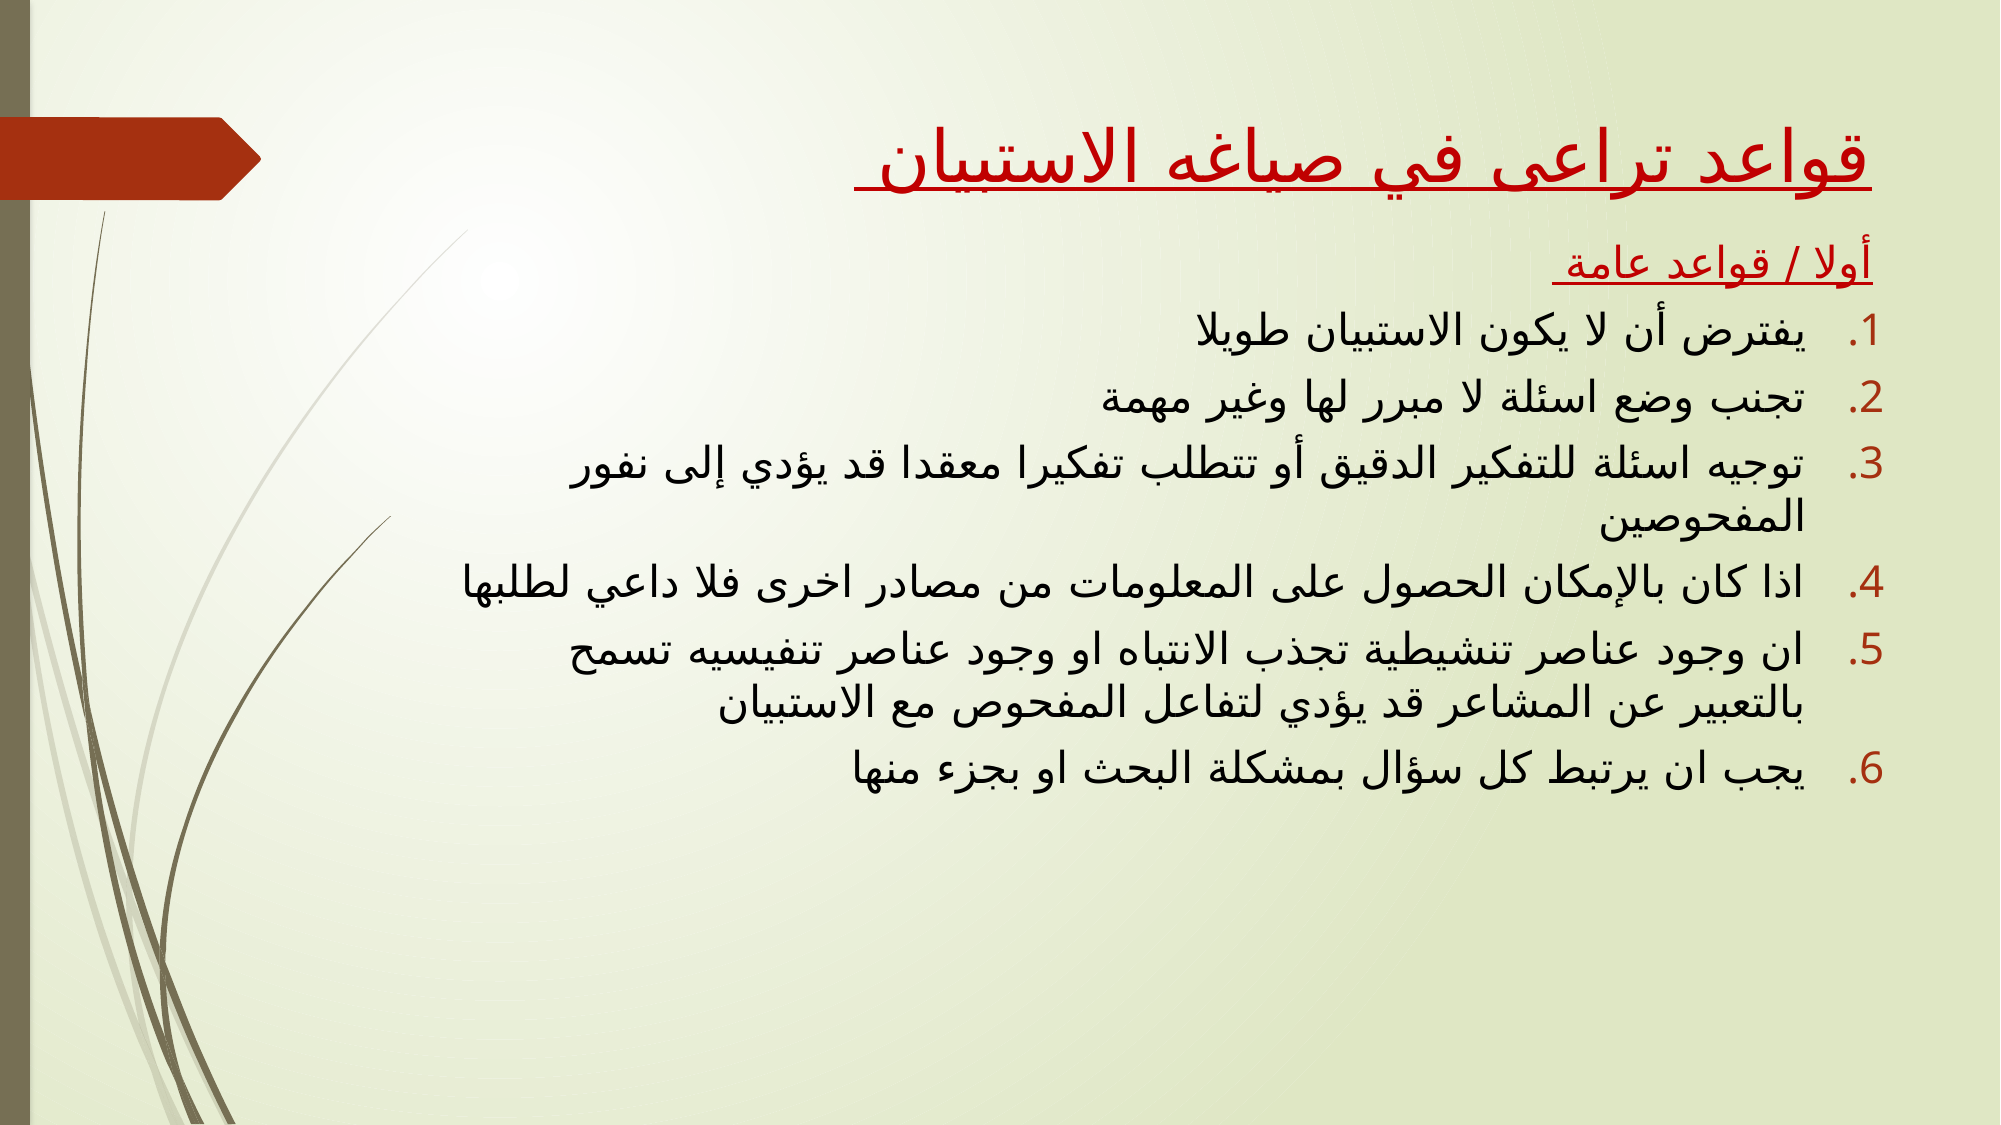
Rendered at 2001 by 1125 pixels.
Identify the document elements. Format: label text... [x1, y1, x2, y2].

list أولا / قواعد عامة يفترض أن لا يكون الاستبيان طويلا تجنب وضع اسئلة لا مبرر لها وغير مهمة توجيه اسئلة للتفكير الدقيق أو تتطلب تفكيرا معقدا قد يؤدي إلى نفور المفحوصين اذا كان بالإمكان الحصول على المعلومات من مصادر اخرى فلا داعي لطلبها ان وجود عناصر تنشيطية تجذب الانتباه او وجود عناصر تنفيسيه تسمح بالتعبير عن المشاعر قد يؤدي لتفاعل المفحوص مع الاستبيان يجب ان يرتبط كل سؤال بمشكلة البحث او بجزء منها [425, 227, 1888, 848]
title قواعد تراعى في صياغه الاستبيان [425, 102, 1888, 206]
